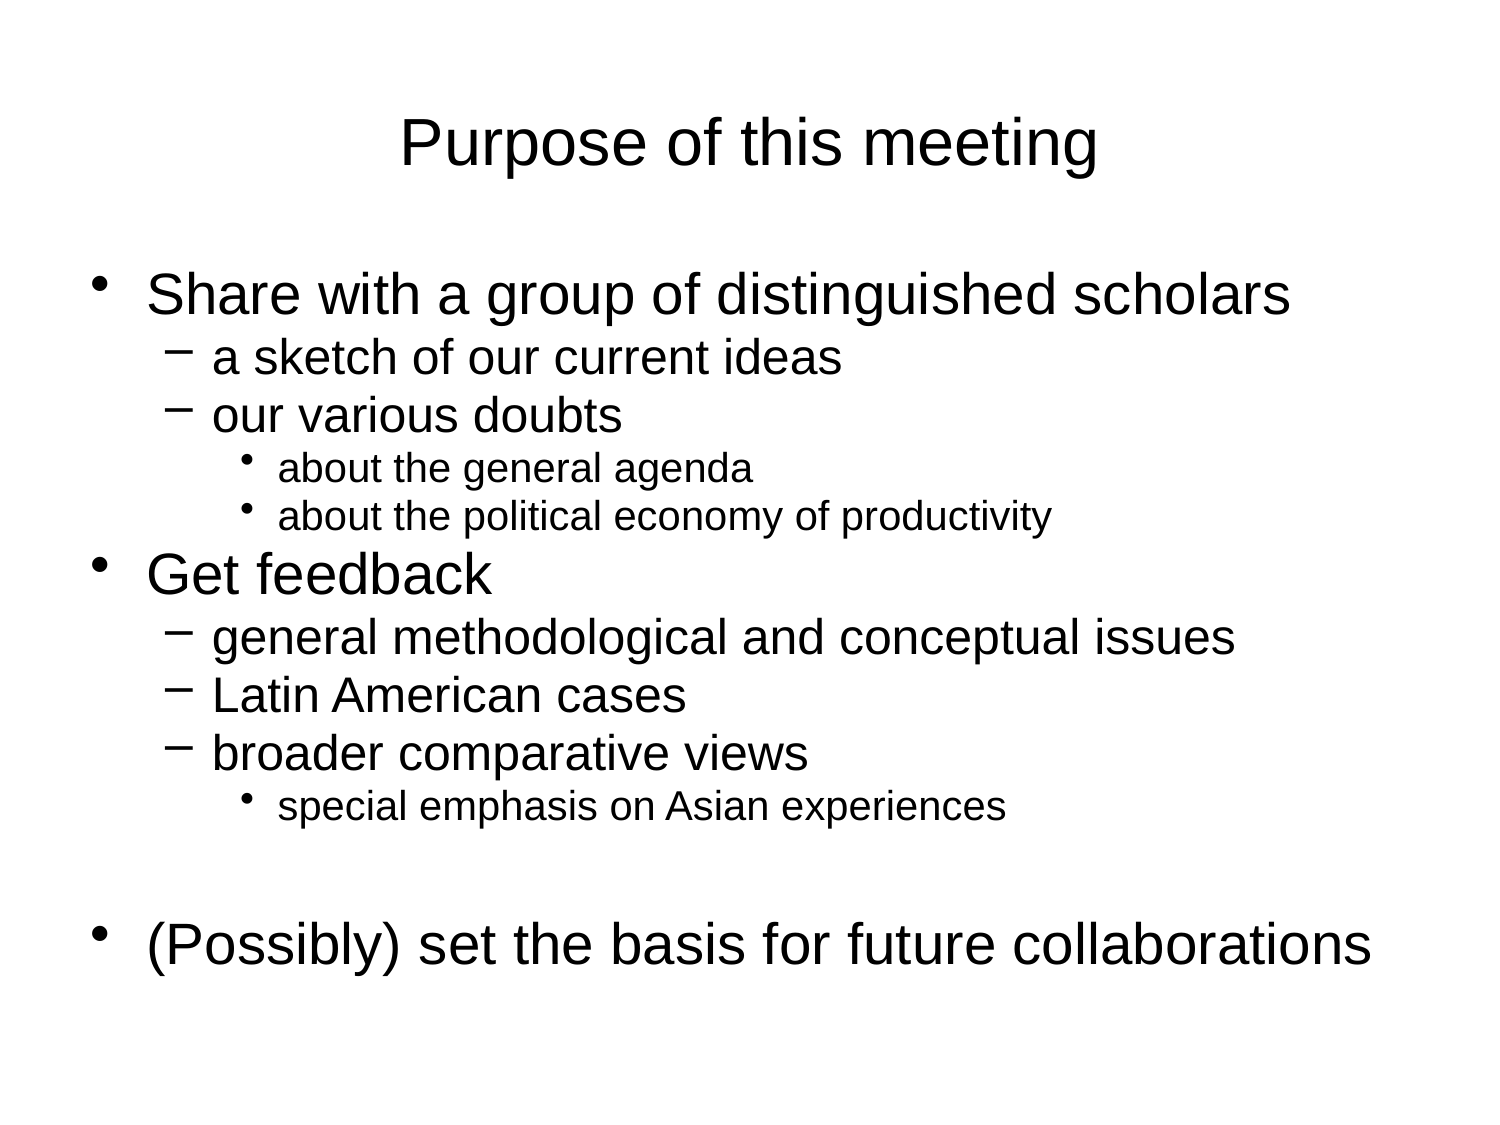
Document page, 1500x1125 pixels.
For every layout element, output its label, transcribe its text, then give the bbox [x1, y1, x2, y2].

title Purpose of this meeting [74, 44, 1426, 233]
list Share with a group of distinguished scholars a sketch of our current ideas our various doubts about the general agenda about the political economy of productivity Get feedback general methodological and conceptual issues Latin American cases broader comparative views special emphasis on Asian experiences (Possibly) set the basis for future collaborations [74, 262, 1426, 1006]
